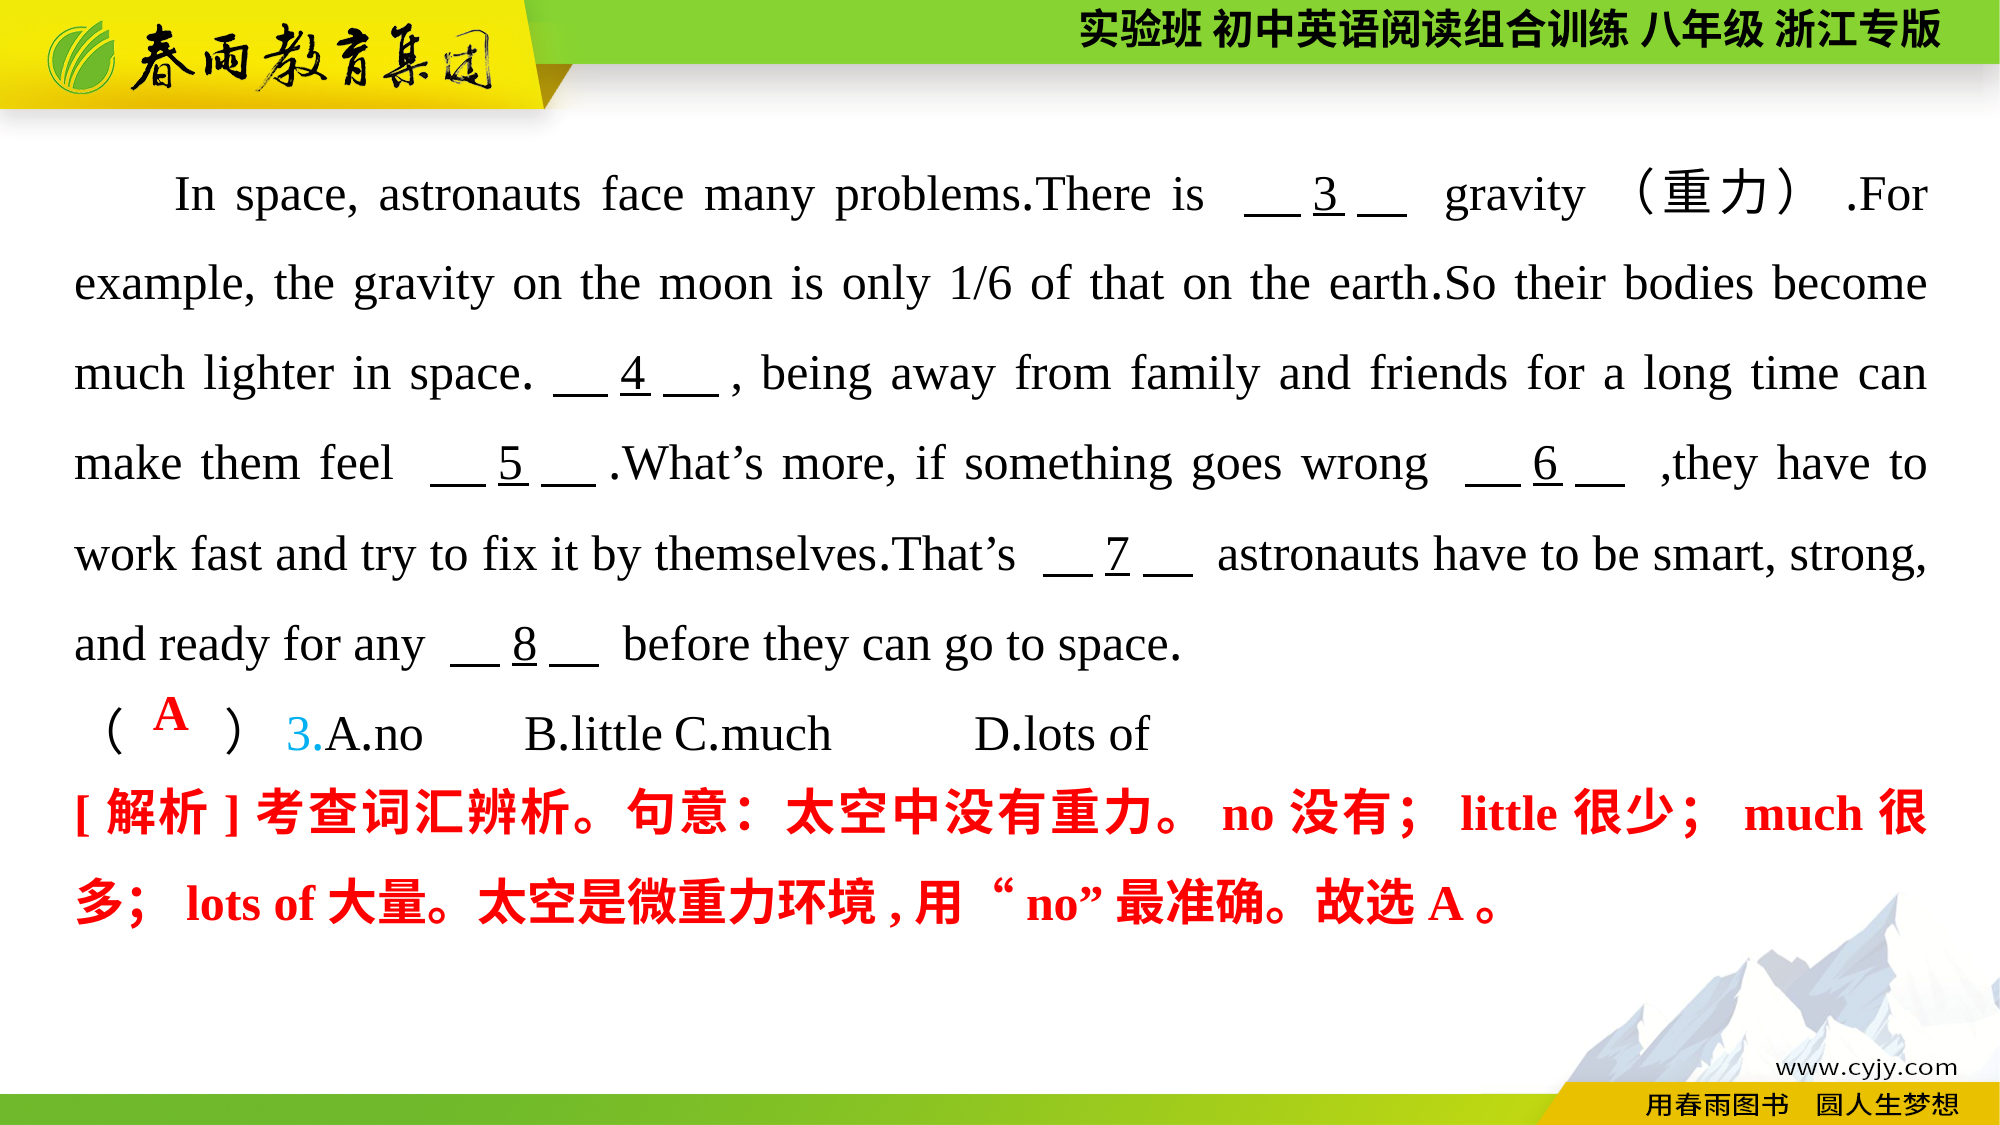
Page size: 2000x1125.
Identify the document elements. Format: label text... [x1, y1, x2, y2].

text_box [解析]考查词汇辨析。句意：太空中没有重力。no没有；little很少；much很多；lots of大量。太空是微重力环境,用“no”最准确。故选A。 [59, 743, 1944, 939]
picture [0, 0, 2000, 1125]
list In space, astronauts face many problems.There is 3 gravity（重力）.For example, the gravity on the moon is only 1/6 of that on the earth.So their bodies become much lighter in space. 4 , being away from family and friends for a long time can make them feel 5 .What’s more, if something goes wrong 6 ,they have to work fast and try to fix it by themselves.That’s 7 astronauts have to be smart, strong, and ready for any 8 before they can go to space. （ ）3.A.no B.little C.much D.lots of [59, 122, 1944, 743]
text_box A [138, 673, 204, 749]
